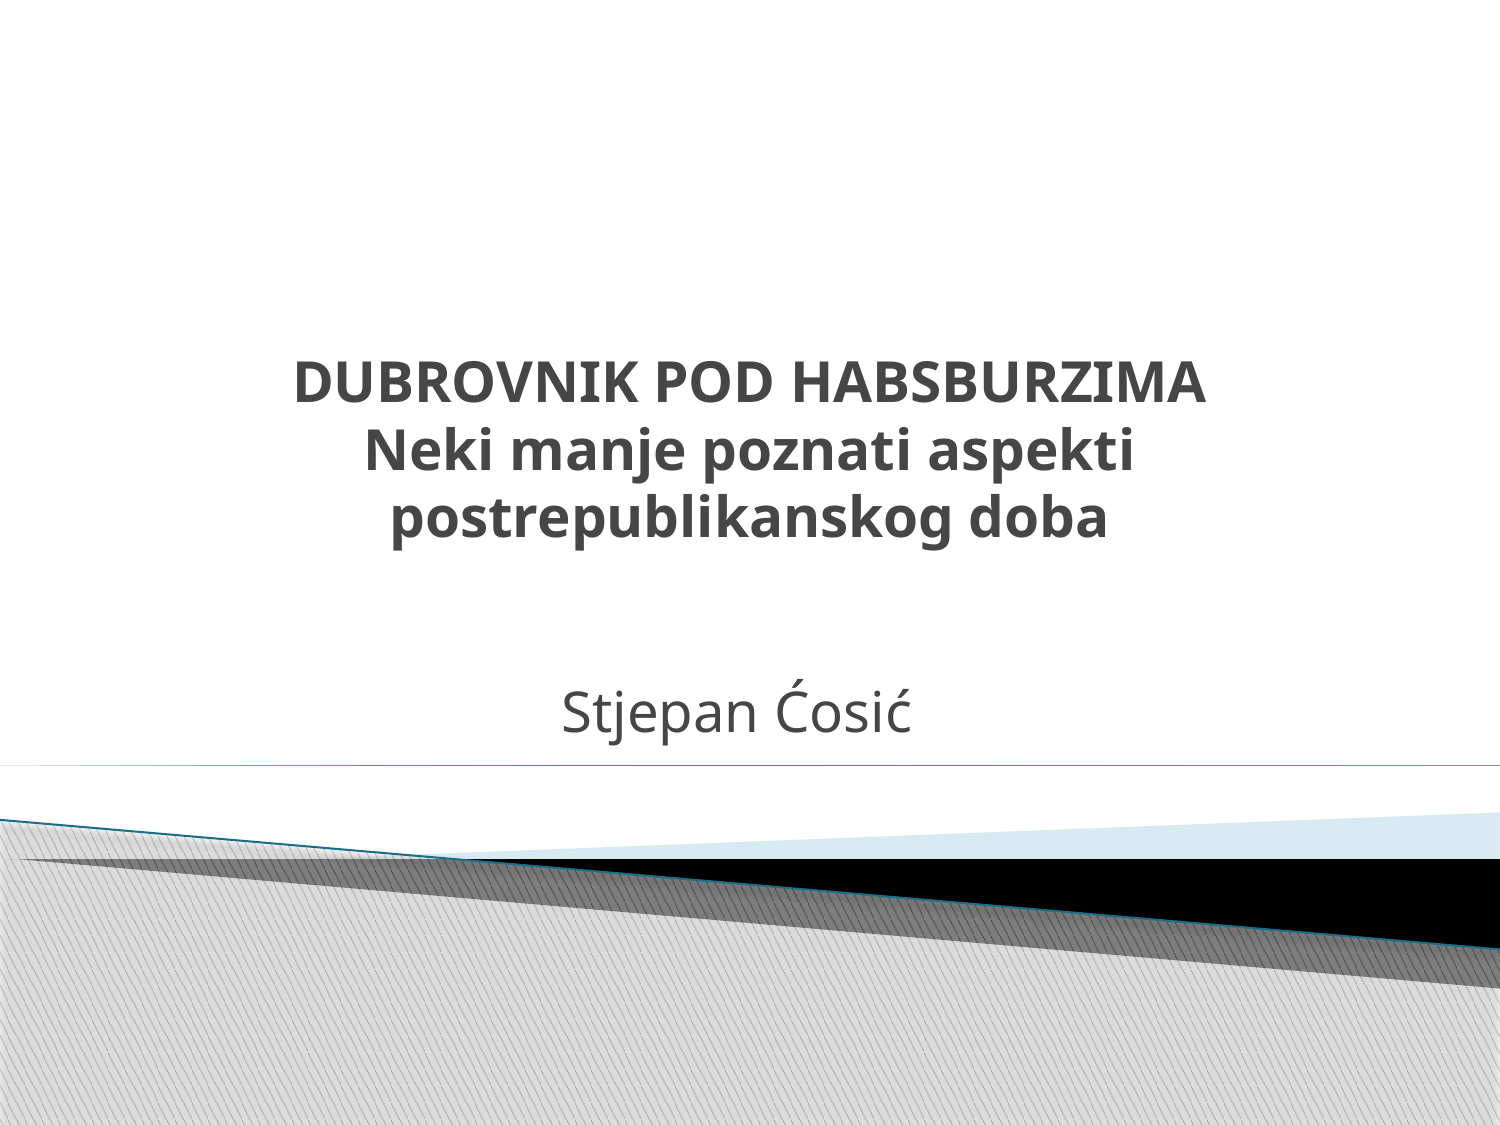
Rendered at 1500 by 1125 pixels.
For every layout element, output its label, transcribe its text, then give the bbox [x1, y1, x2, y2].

picture [5, 859, 1500, 989]
title DUBROVNIK POD HABSBURZIMA Neki manje poznati aspekti postrepublikanskog doba [112, 338, 1388, 639]
subtitle Stjepan Ćosić [112, 668, 1388, 866]
